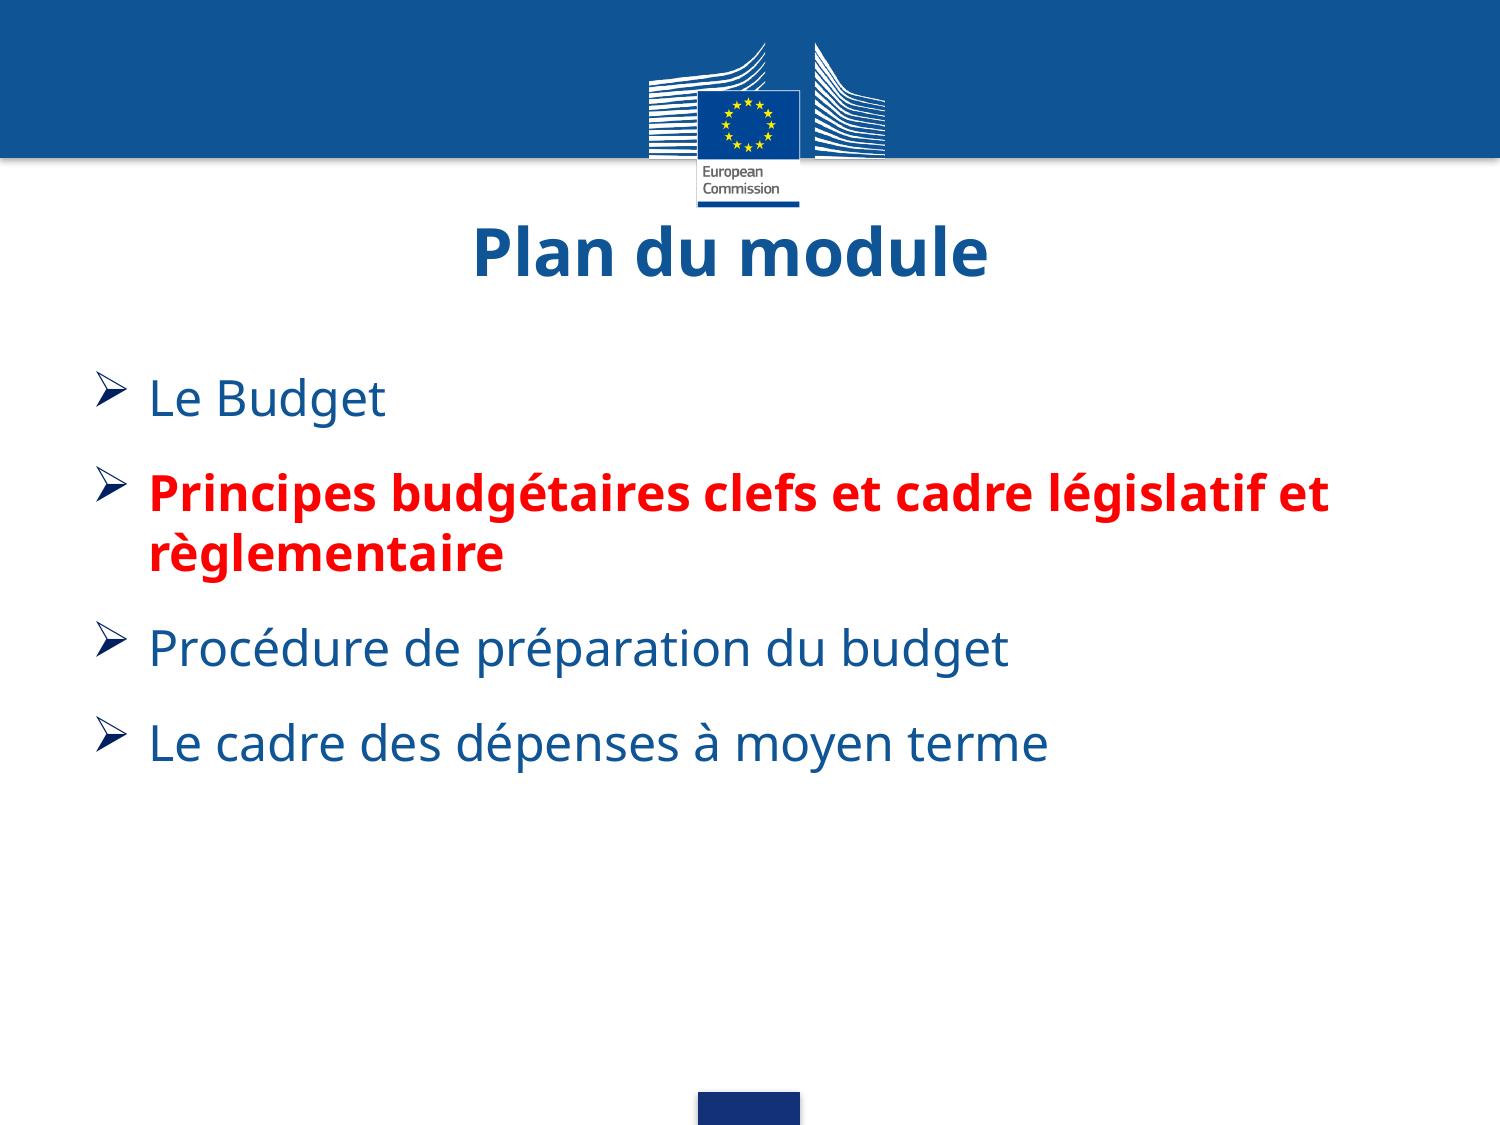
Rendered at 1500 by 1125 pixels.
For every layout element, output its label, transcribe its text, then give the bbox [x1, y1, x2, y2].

title Plan du module [64, 172, 1416, 327]
picture [649, 42, 885, 172]
list Le Budget Principes budgétaires clefs et cadre législatif et règlementaire Procédure de préparation du budget Le cadre des dépenses à moyen terme [76, 358, 1428, 938]
